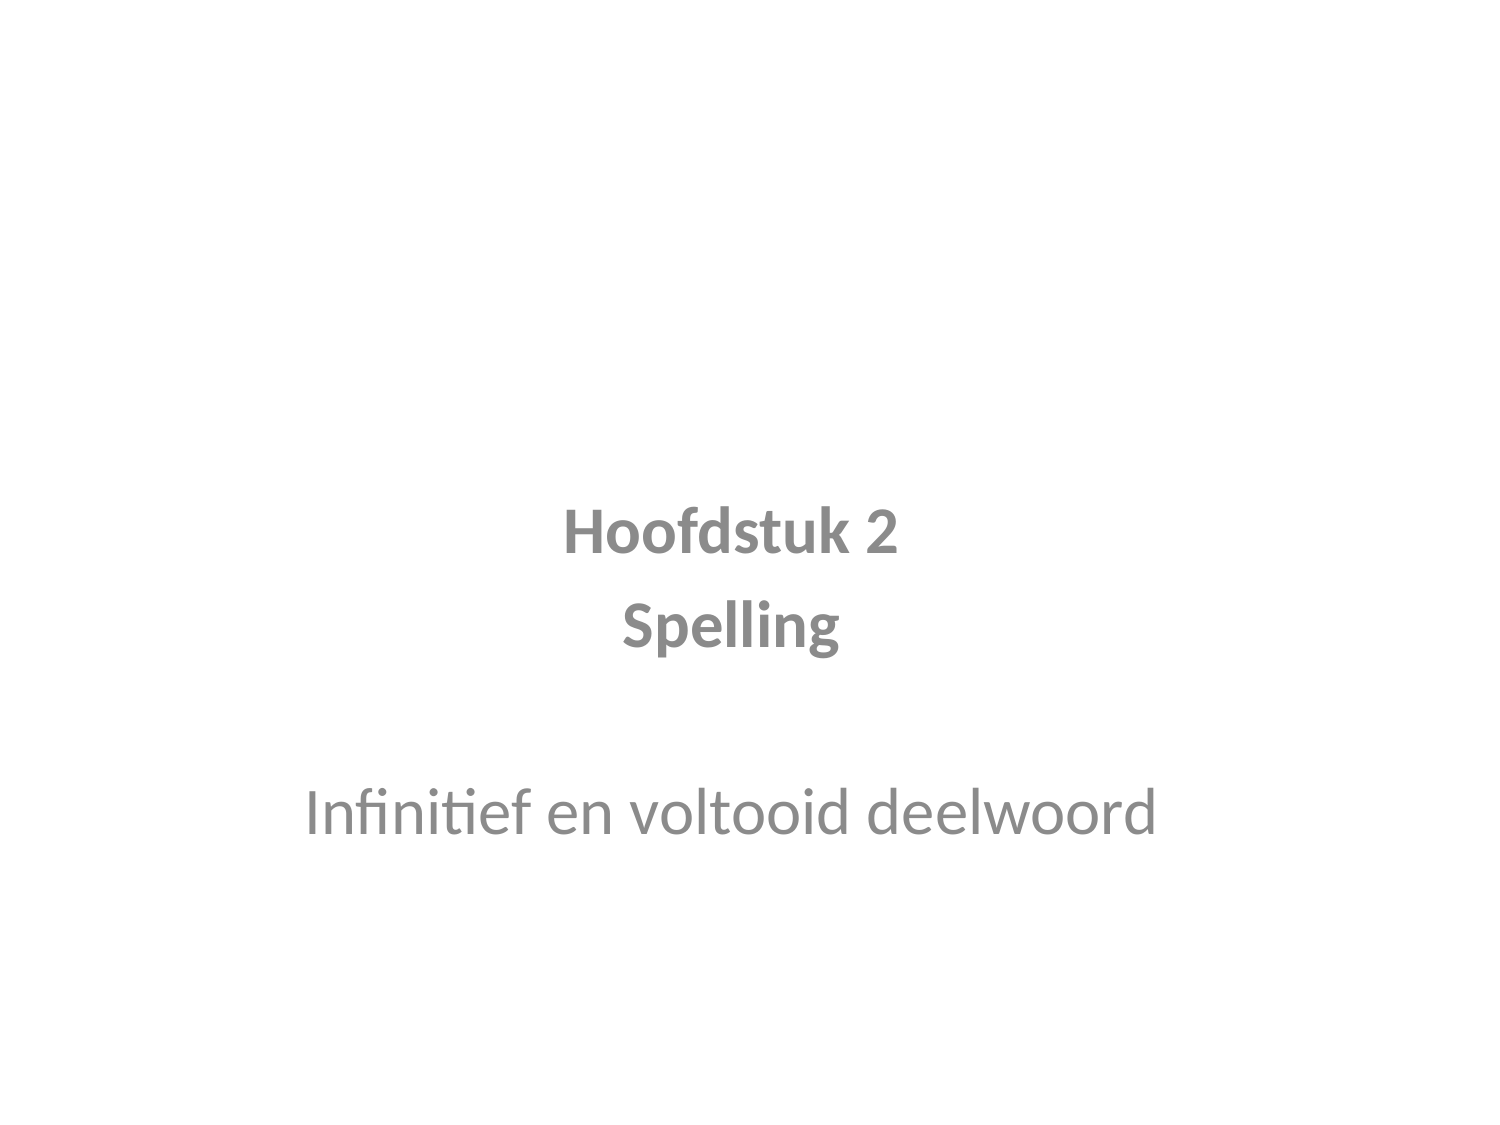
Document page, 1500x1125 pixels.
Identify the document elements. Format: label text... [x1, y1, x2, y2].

subtitle Hoofdstuk 2 Spelling Infinitief en voltooid deelwoord [206, 479, 1257, 894]
